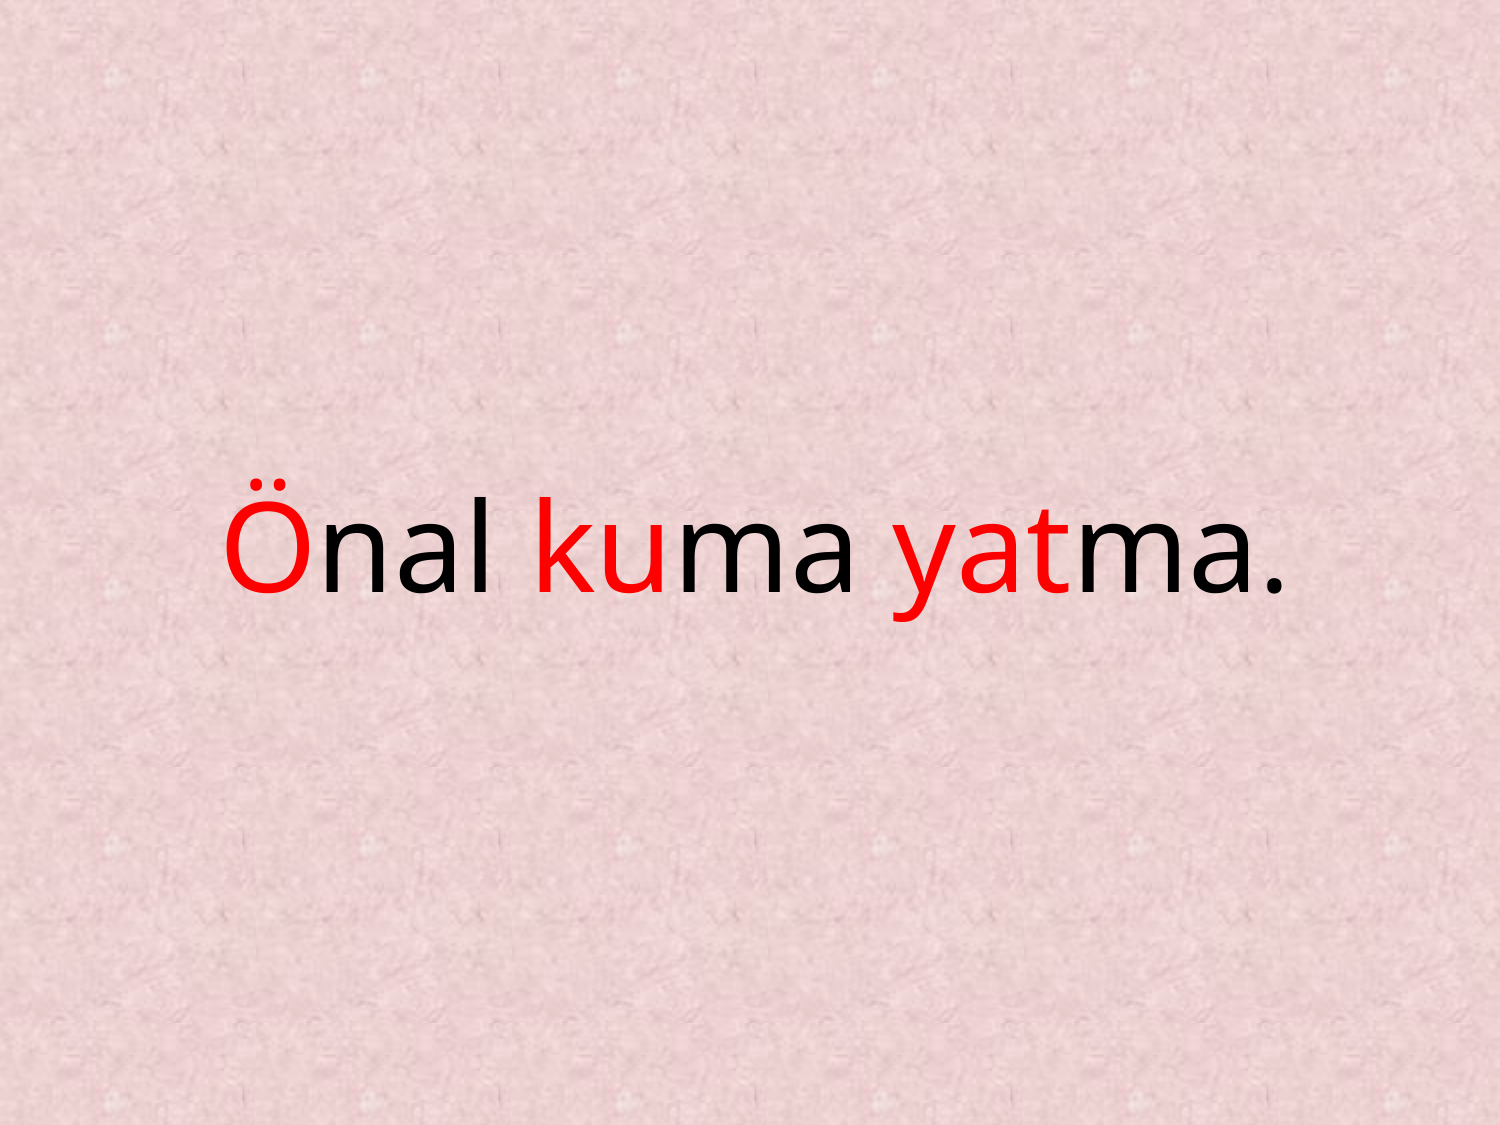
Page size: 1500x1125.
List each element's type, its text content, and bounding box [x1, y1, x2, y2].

title Önal kuma yatma. [117, 421, 1393, 663]
